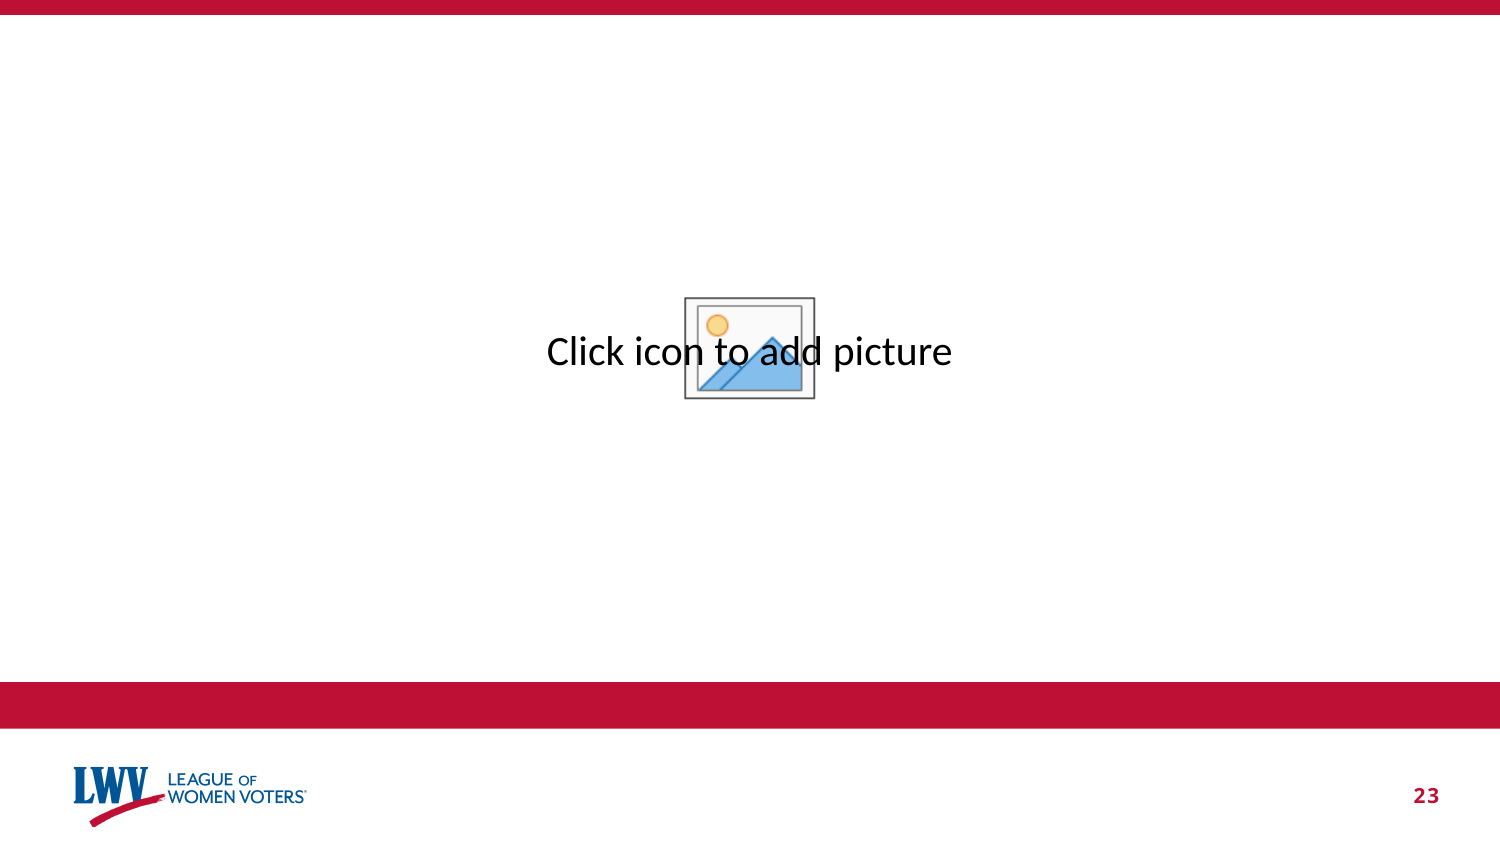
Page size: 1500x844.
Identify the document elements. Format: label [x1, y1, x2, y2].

picture [62, 758, 313, 834]
picture [0, 14, 1500, 683]
